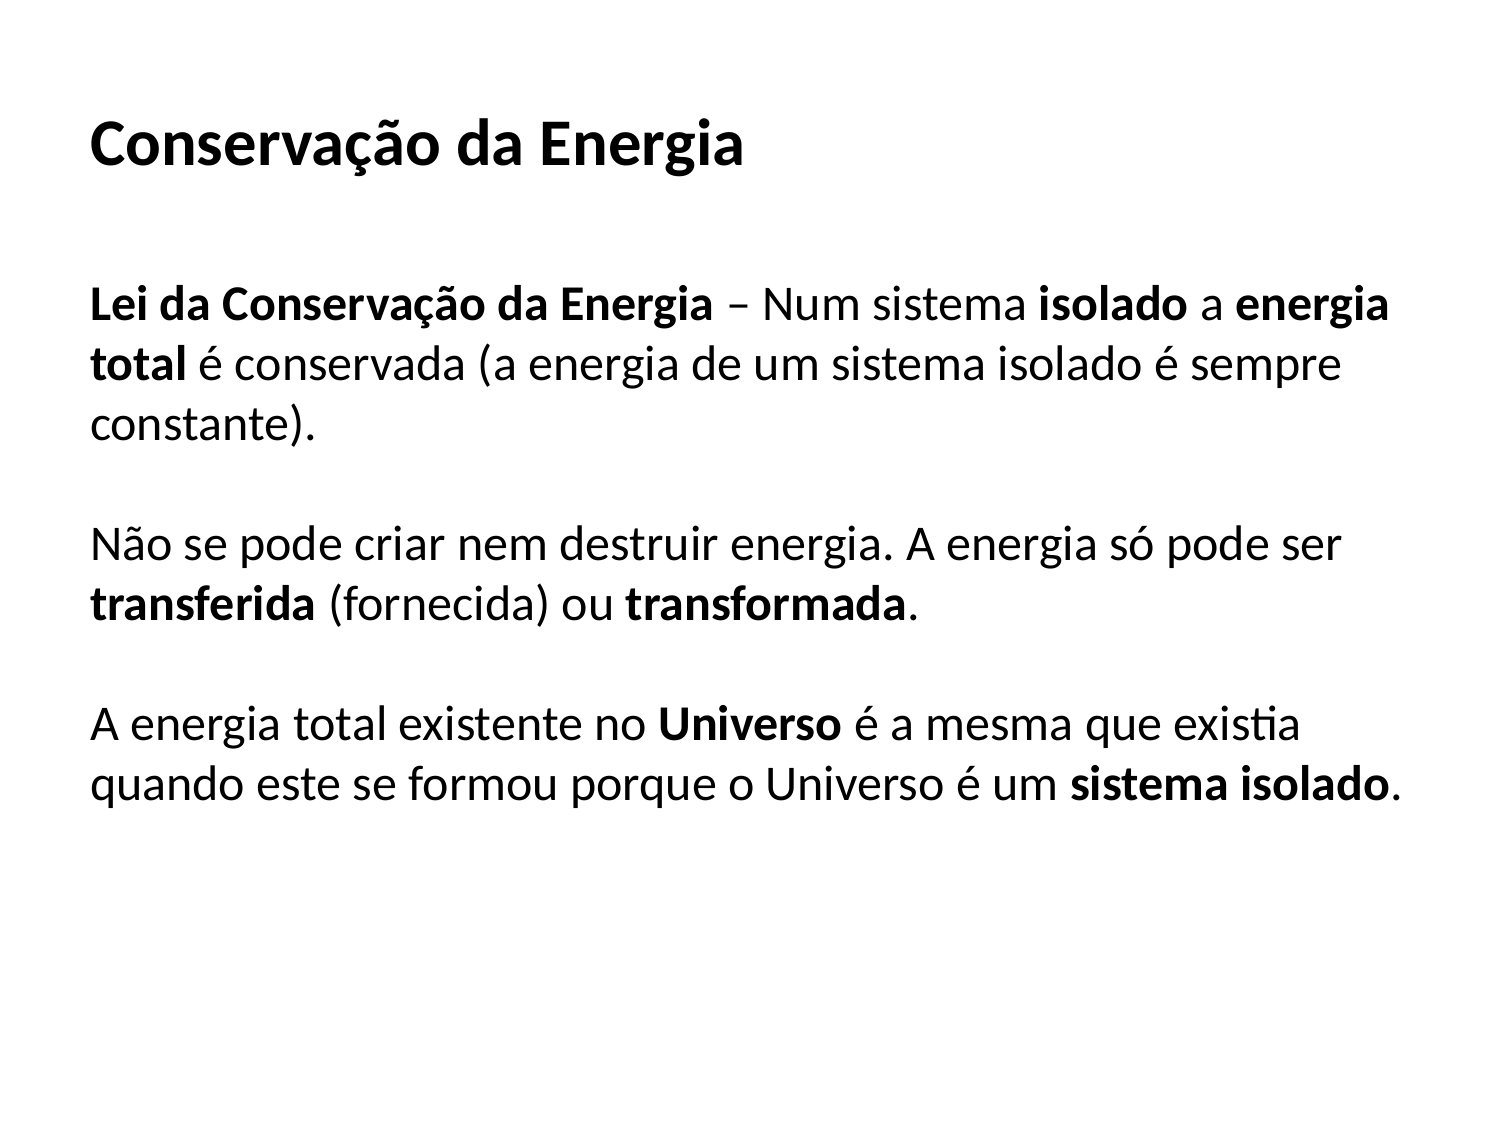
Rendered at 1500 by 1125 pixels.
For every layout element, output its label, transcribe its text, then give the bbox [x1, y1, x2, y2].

title Conservação da Energia [75, 45, 1425, 233]
list Lei da Conservação da Energia – Num sistema isolado a energia total é conservada (a energia de um sistema isolado é sempre constante). Não se pode criar nem destruir energia. A energia só pode ser transferida (fornecida) ou transformada. A energia total existente no Universo é a mesma que existia quando este se formou porque o Universo é um sistema isolado. [75, 262, 1425, 1005]
